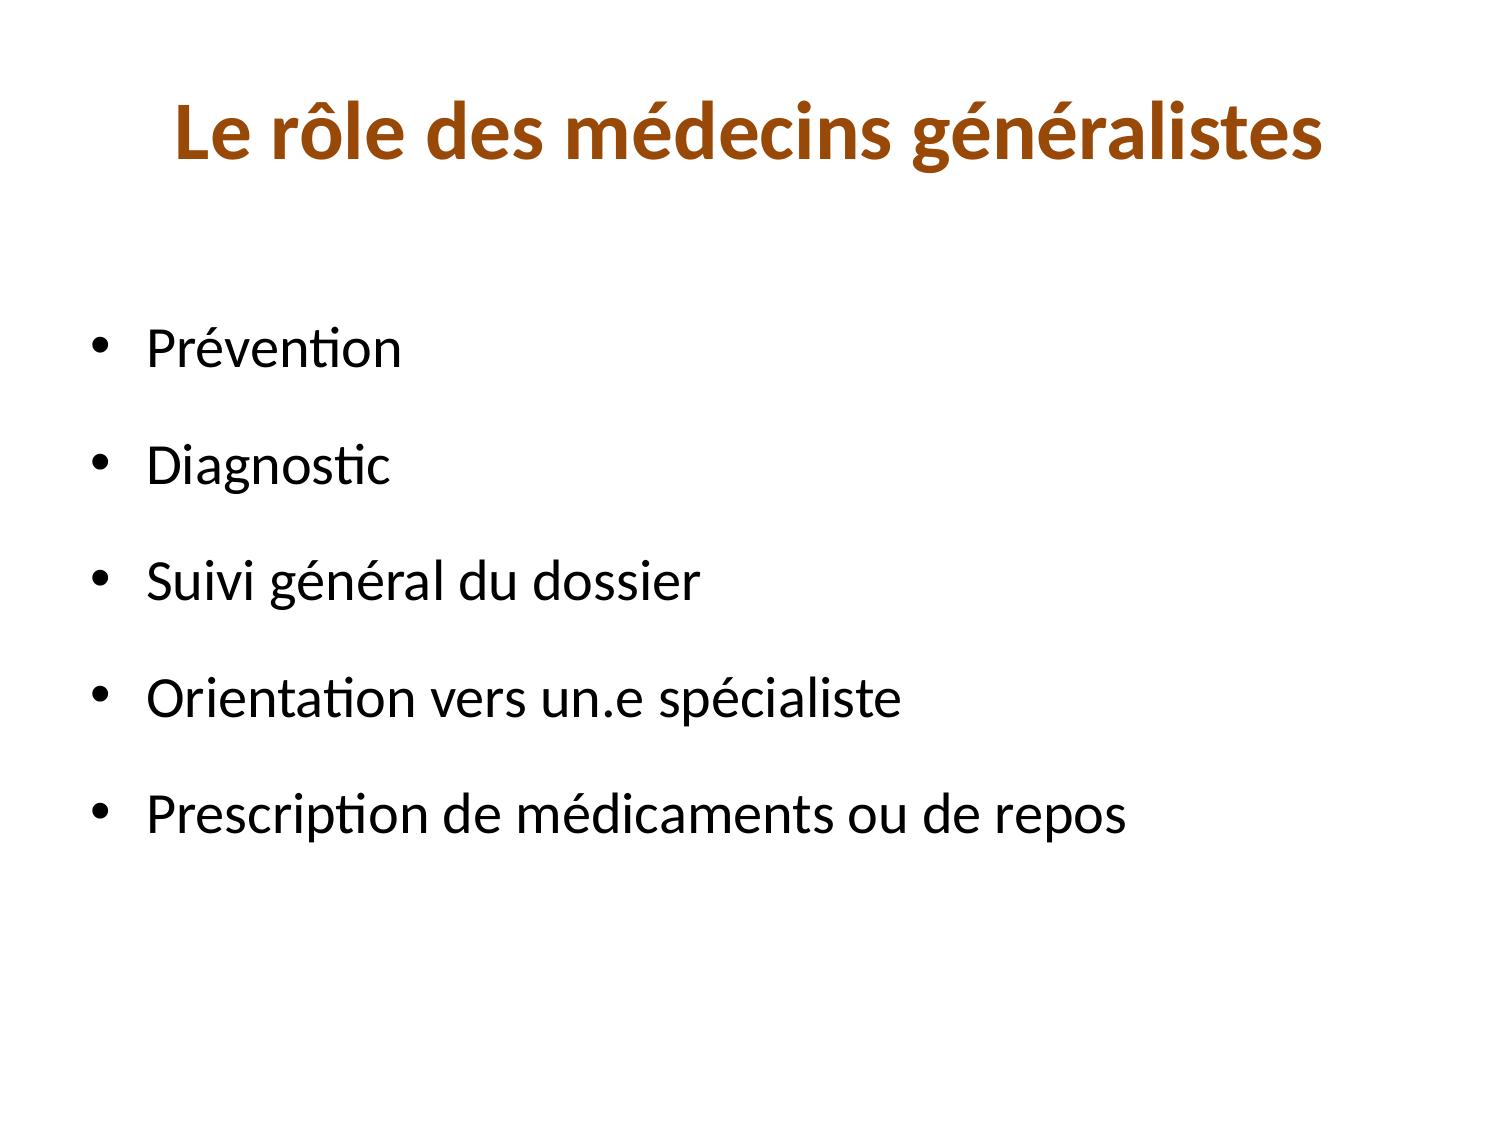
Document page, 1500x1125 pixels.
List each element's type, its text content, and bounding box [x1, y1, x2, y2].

list Prévention Diagnostic Suivi général du dossier Orientation vers un.e spécialiste Prescription de médicaments ou de repos [75, 267, 1425, 1010]
title Le rôle des médecins généralistes [75, 45, 1425, 209]
